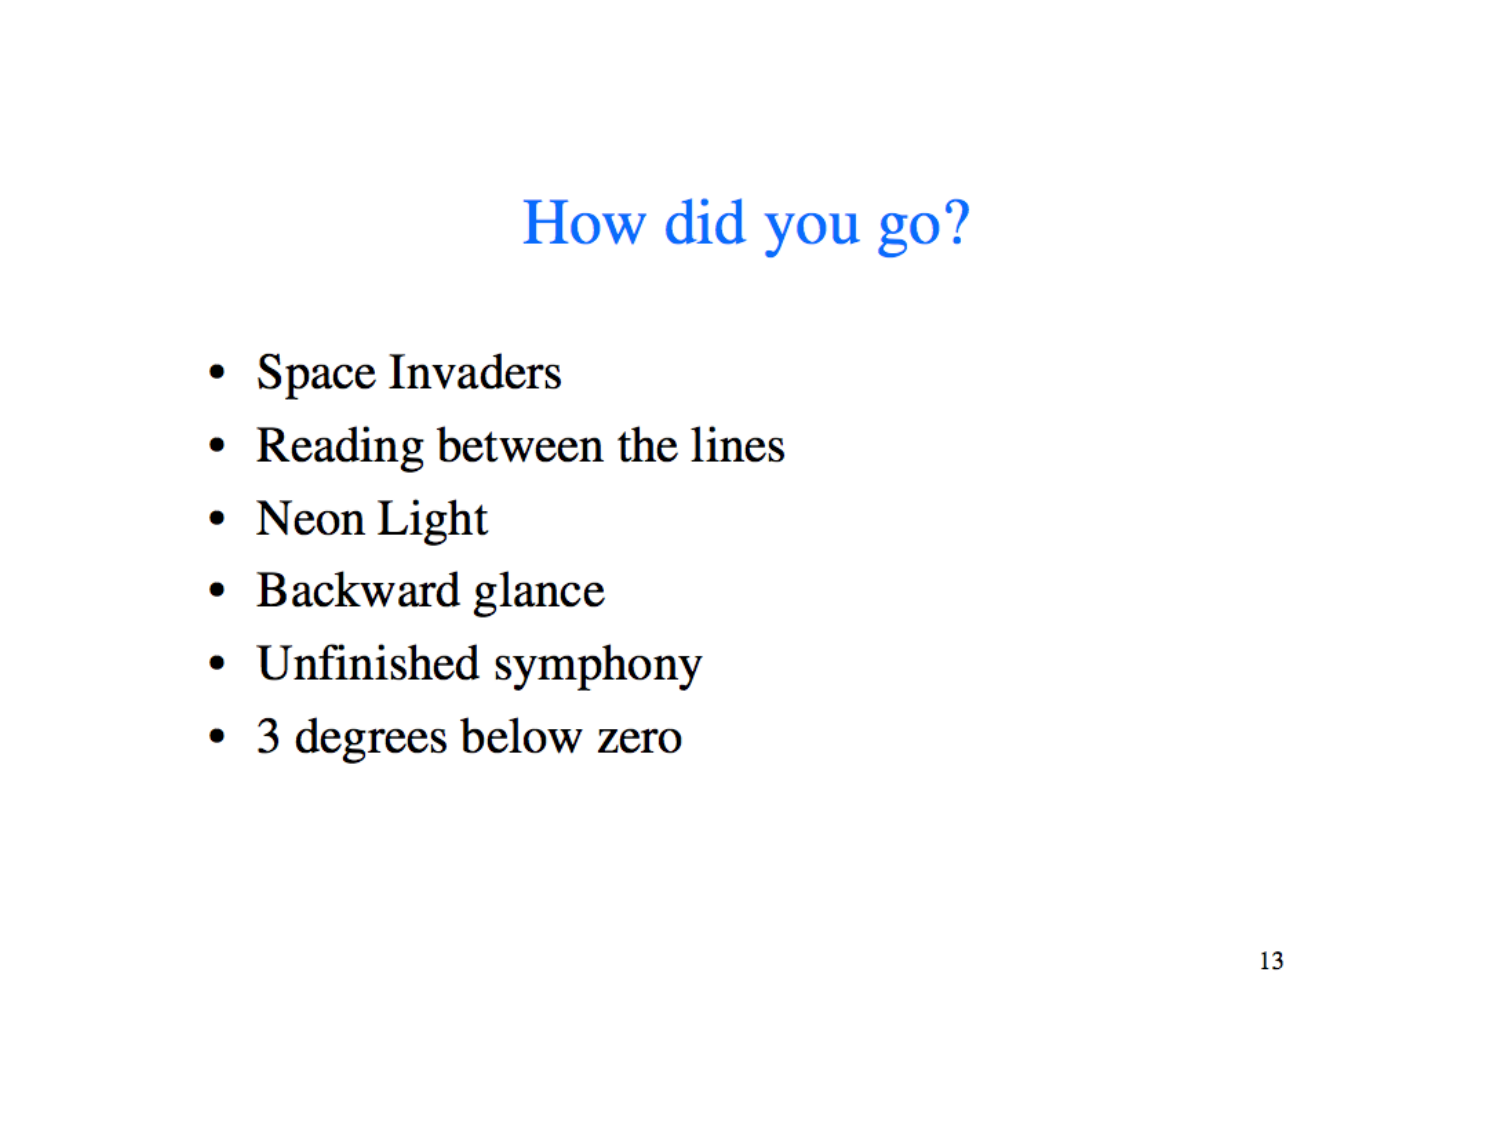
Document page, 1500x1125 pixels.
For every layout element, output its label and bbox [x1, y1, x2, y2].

picture [0, 91, 1500, 1066]
